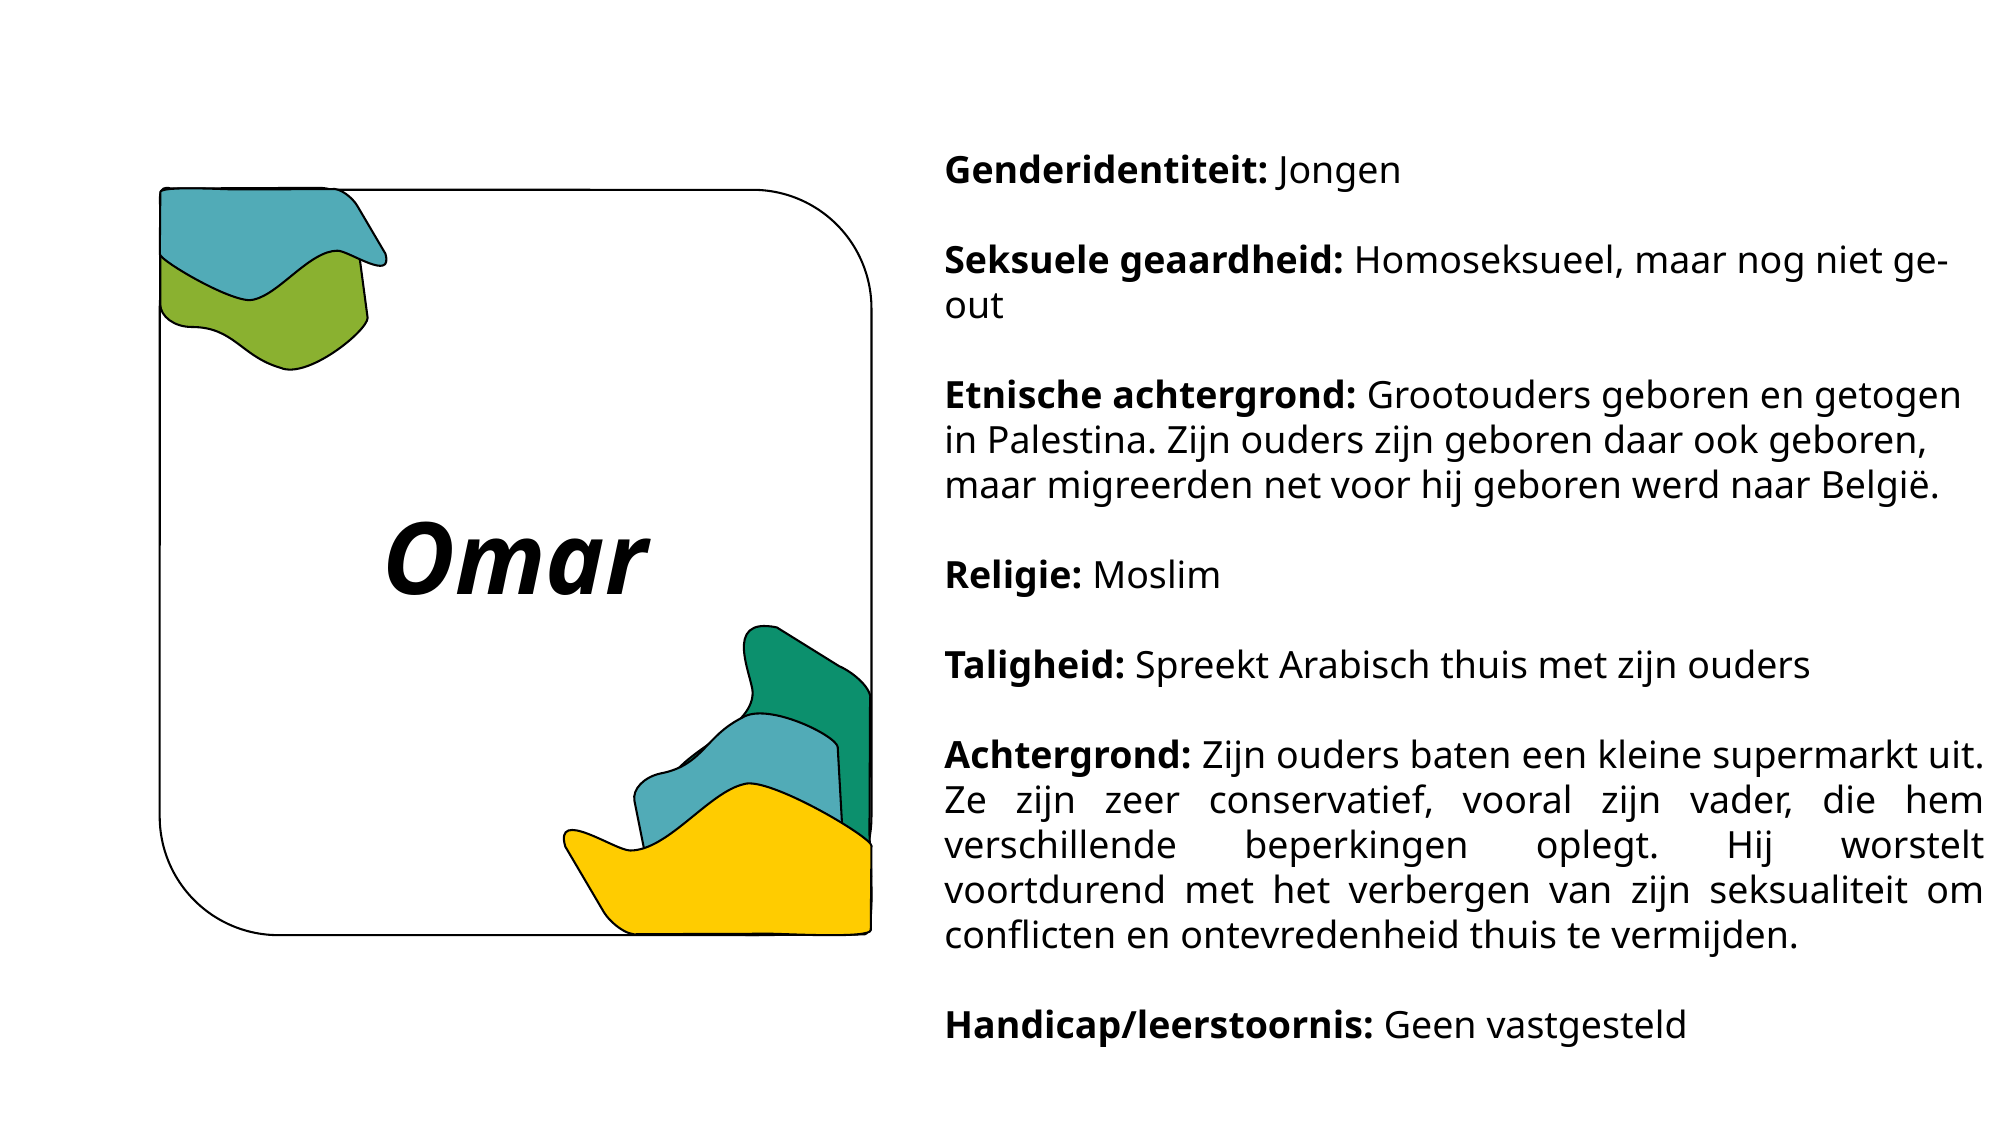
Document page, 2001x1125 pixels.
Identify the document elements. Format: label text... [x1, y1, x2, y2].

text_box [158, 188, 873, 937]
text_box Omar [367, 487, 821, 622]
text_box [159, 252, 369, 371]
text_box Genderidentiteit: Jongen Seksuele geaardheid: Homoseksueel, maar nog niet ge-out Etnische achtergrond: Grootouders geboren en getogen in Palestina. Zijn ouders zijn geboren daar ook geboren, maar migreerden net voor hij geboren werd naar België. Religie: Moslim Taligheid: Spreekt Arabisch thuis met zijn ouders Achtergrond: Zijn ouders baten een kleine supermarkt uit. Ze zijn zeer conservatief, vooral zijn vader, die hem verschillende beperkingen oplegt. Hij worstelt voortdurend met het verbergen van zijn seksualiteit om conflicten en ontevredenheid thuis te vermijden. Handicap/leerstoornis: Geen vastgesteld [929, 138, 2000, 1099]
text_box [158, 187, 388, 302]
text_box [562, 782, 873, 937]
text_box [633, 712, 843, 847]
text_box [740, 624, 872, 841]
